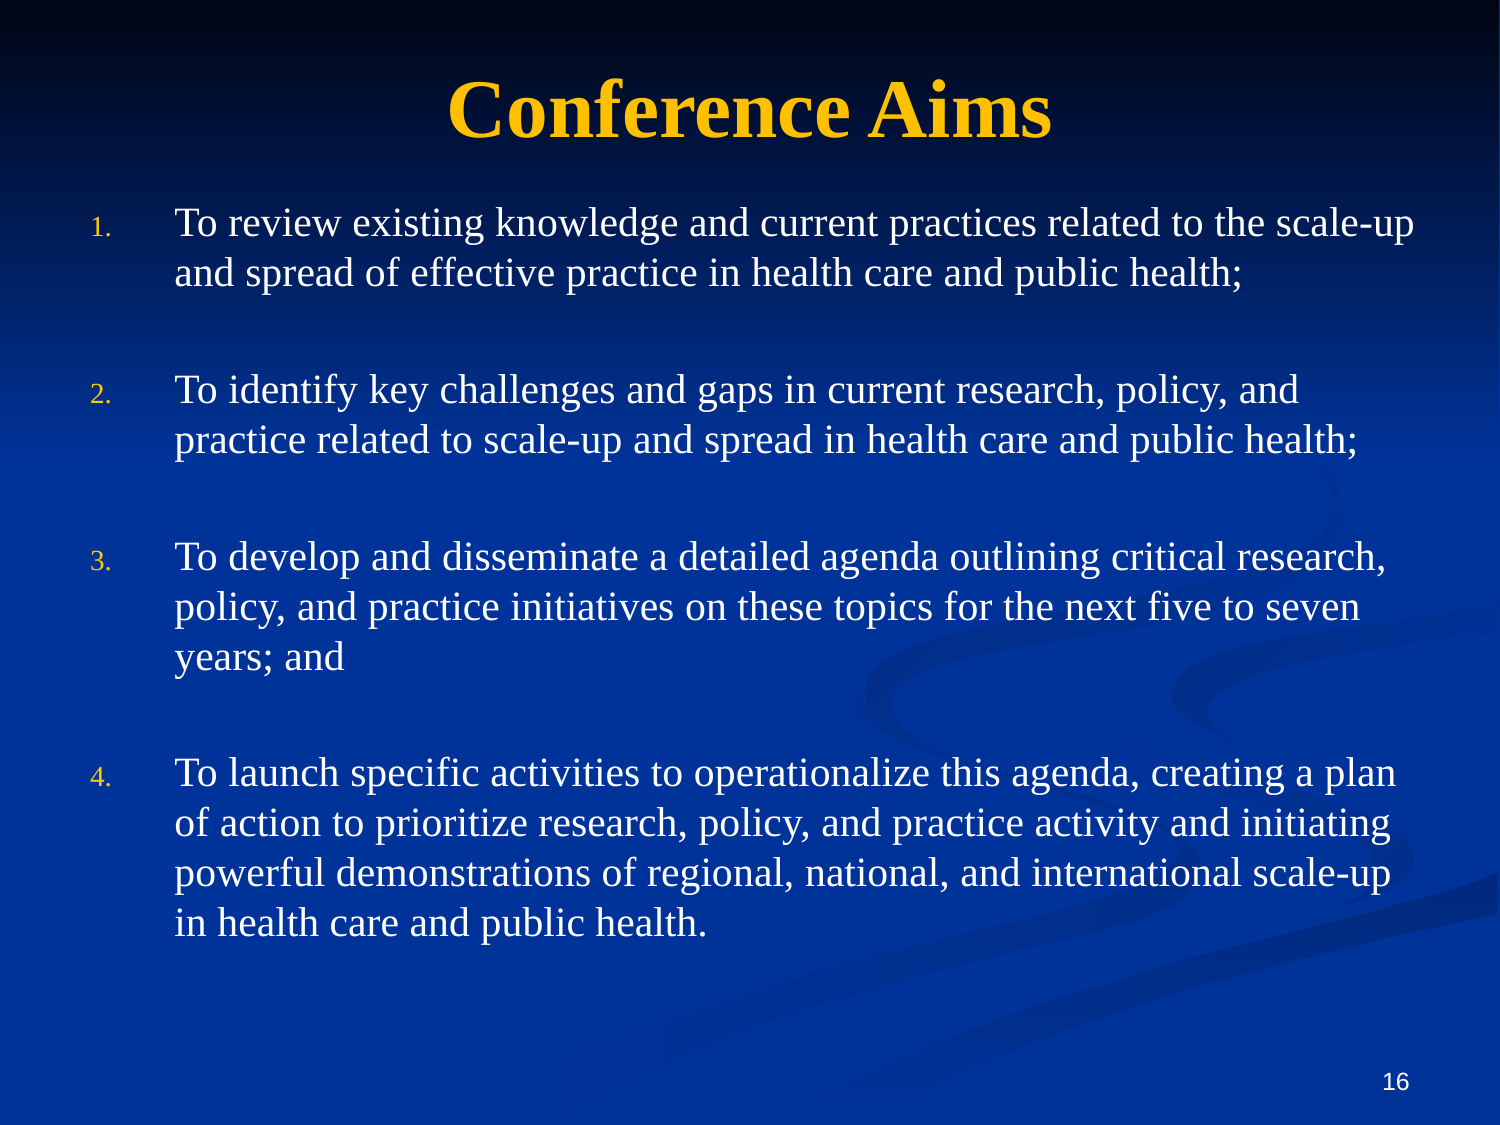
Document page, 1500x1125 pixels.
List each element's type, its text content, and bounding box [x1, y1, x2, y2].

slide_number 16 [1074, 1024, 1426, 1104]
list To review existing knowledge and current practices related to the scale-up and spread of effective practice in health care and public health; To identify key challenges and gaps in current research, policy, and practice related to scale-up and spread in health care and public health; To develop and disseminate a detailed agenda outlining critical research, policy, and practice initiatives on these topics for the next five to seven years; and To launch specific activities to operationalize this agenda, creating a plan of action to prioritize research, policy, and practice activity and initiating powerful demonstrations of regional, national, and international scale-up in health care and public health. [74, 187, 1438, 1101]
title Conference Aims [74, 44, 1426, 163]
